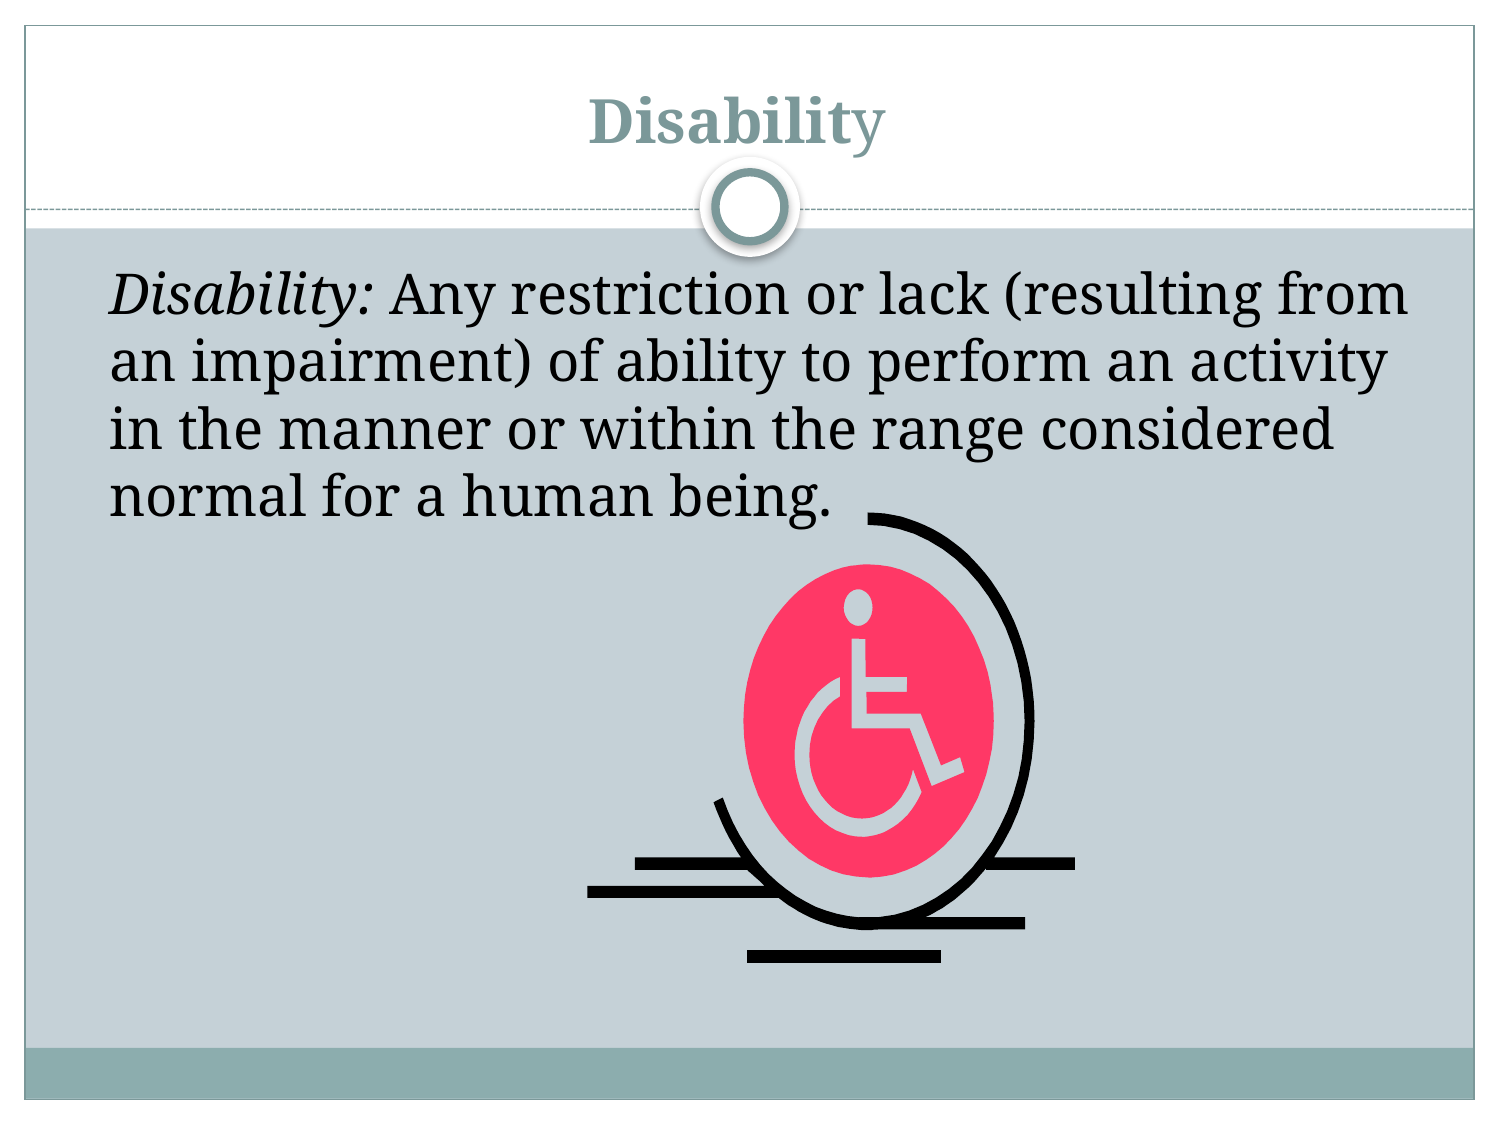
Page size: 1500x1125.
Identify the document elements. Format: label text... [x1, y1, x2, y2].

title Disability [37, 75, 1438, 237]
list Disability: Any restriction or lack (resulting from an impairment) of ability to perform an activity in the manner or within the range considered normal for a human being. [49, 250, 1445, 1001]
picture [587, 512, 1076, 963]
